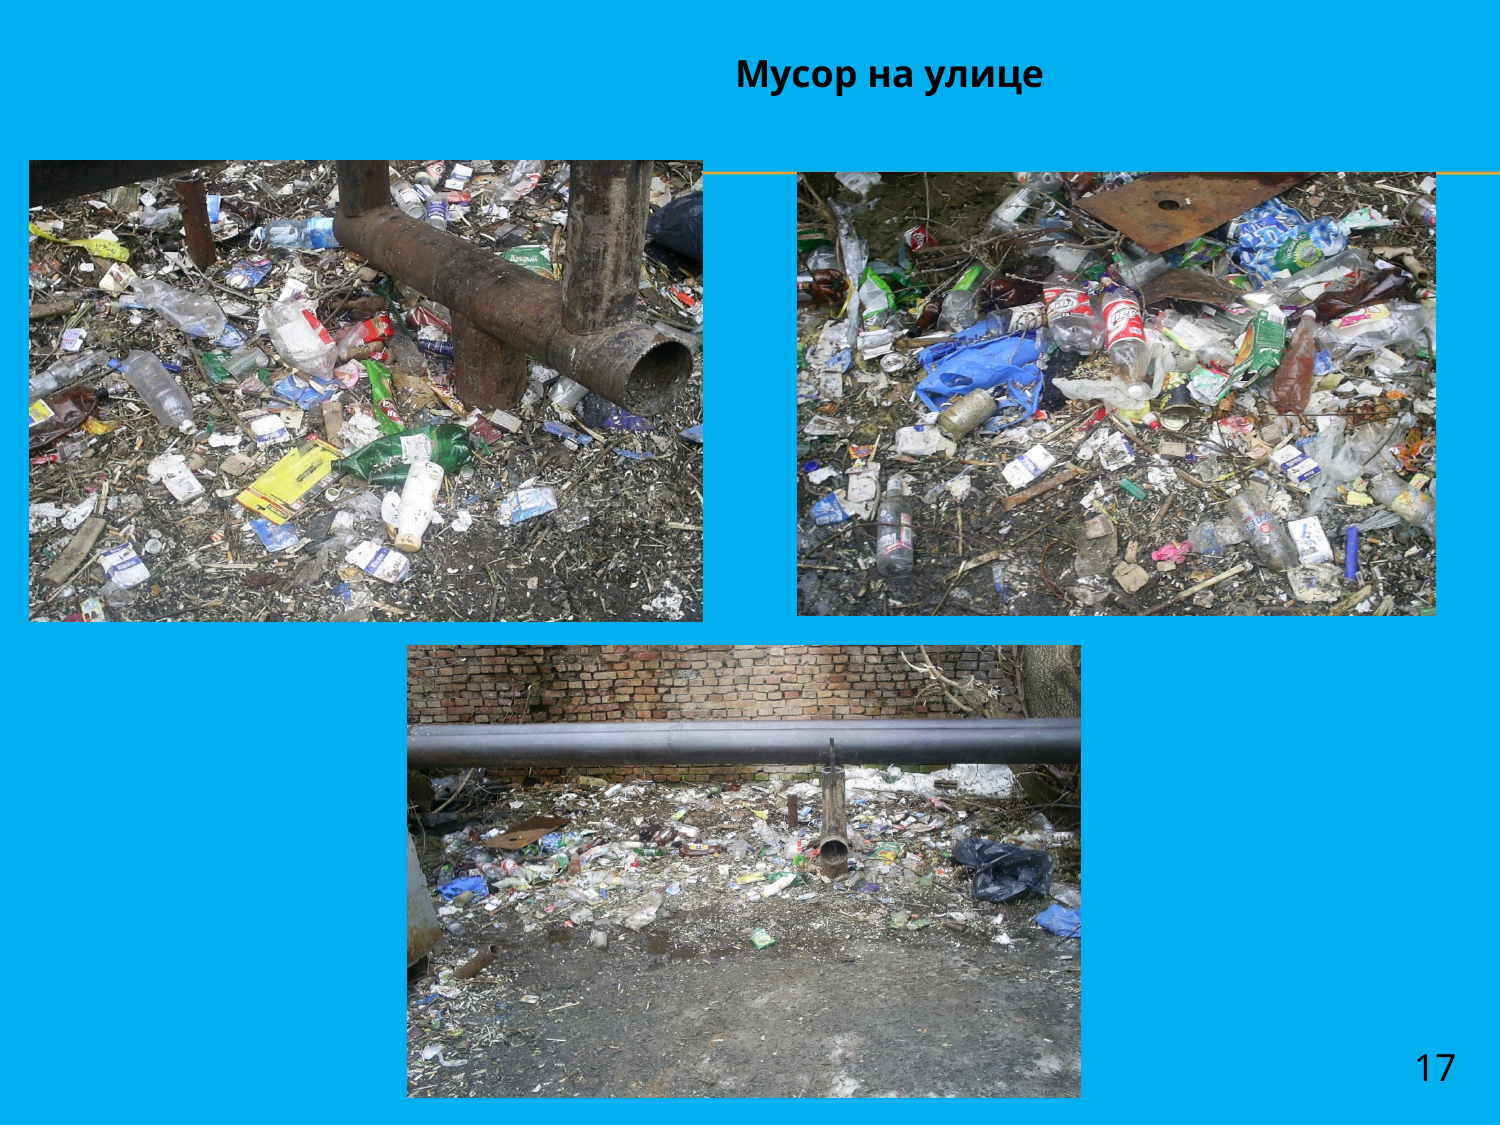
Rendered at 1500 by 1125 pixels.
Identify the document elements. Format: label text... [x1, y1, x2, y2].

picture [30, 161, 704, 621]
text_box Мусор на улице [457, 42, 1247, 103]
picture [796, 172, 1436, 615]
text_box 17 [1398, 1036, 1472, 1097]
picture [408, 646, 1080, 1097]
